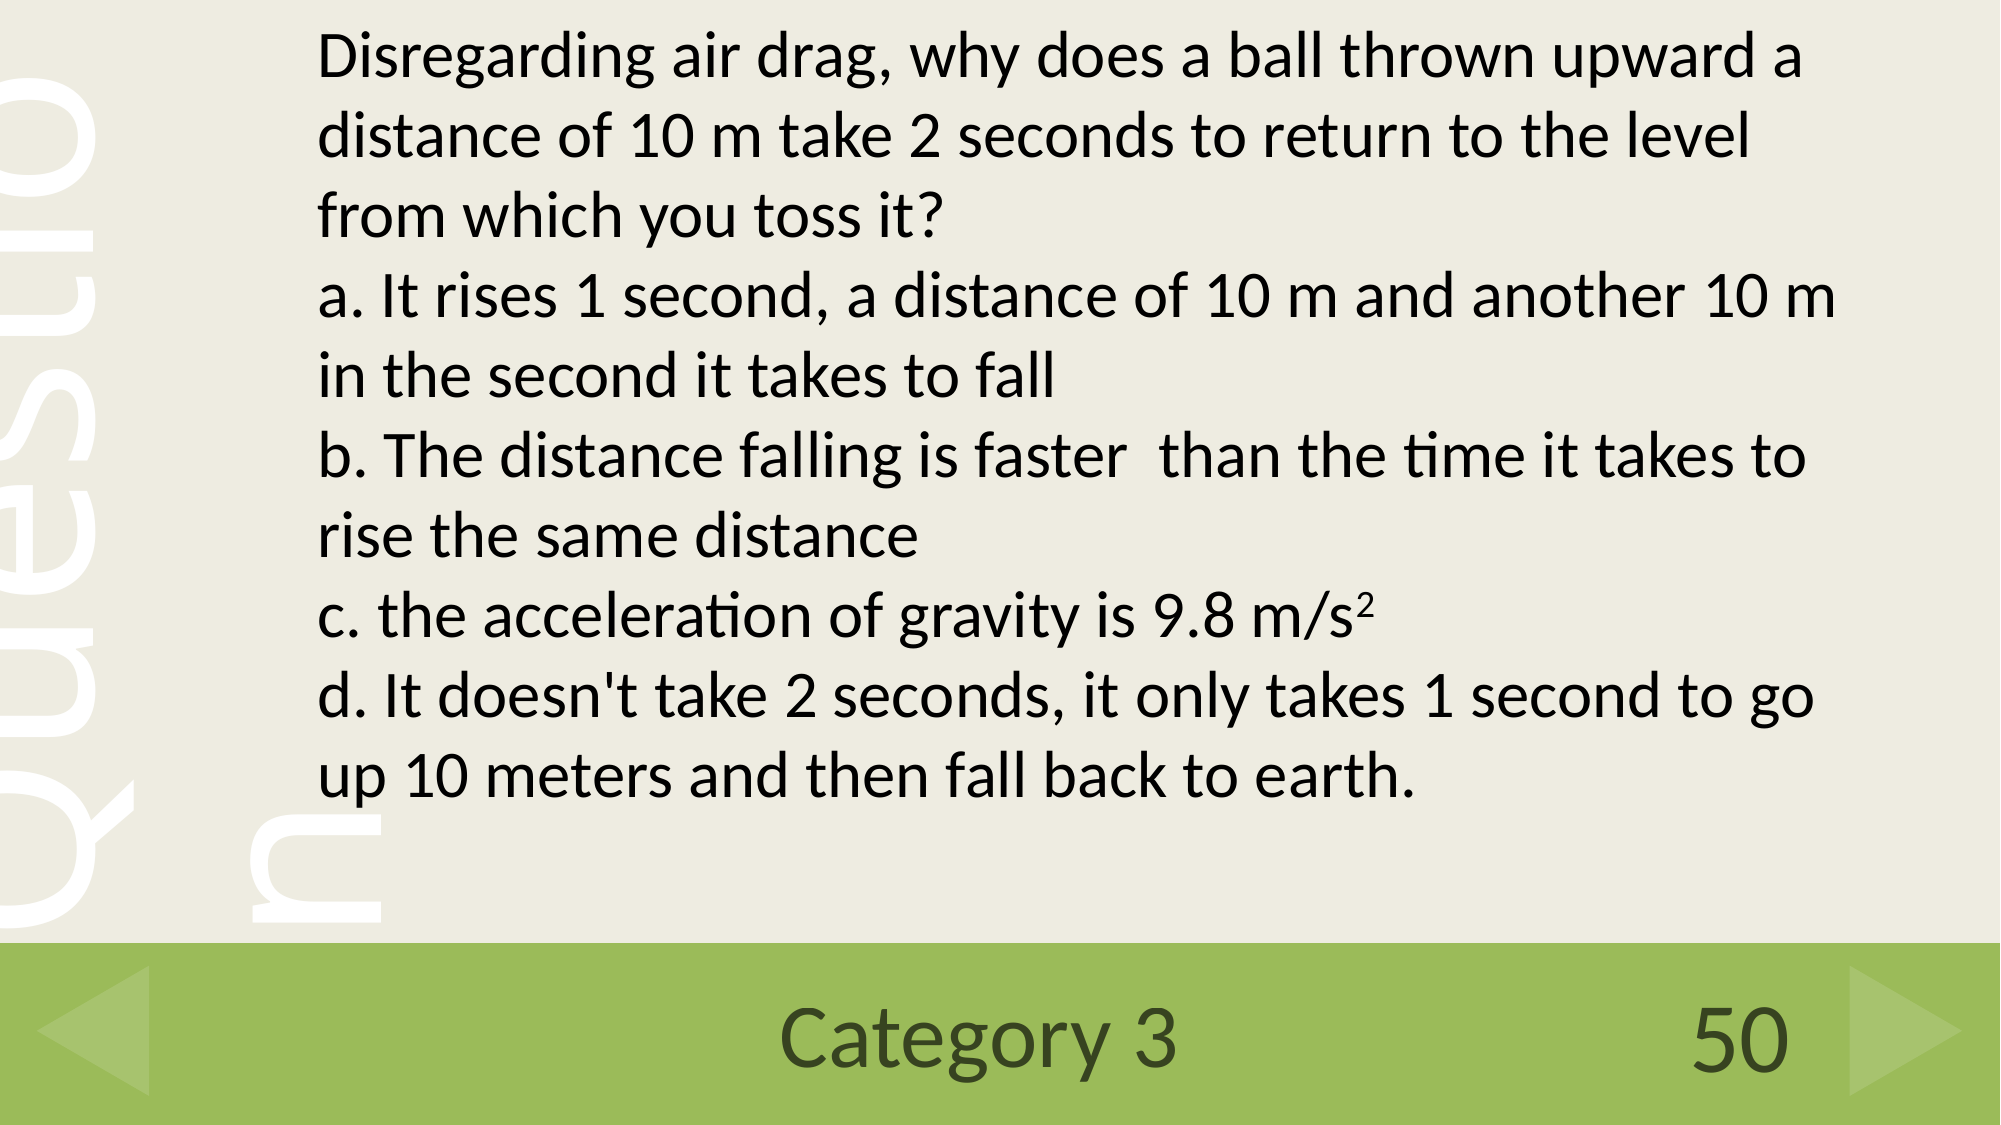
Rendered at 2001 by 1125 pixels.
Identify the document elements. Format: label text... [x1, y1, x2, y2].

list Disregarding air drag, why does a ball thrown upward a distance of 10 m take 2 seconds to return to the level from which you toss it? a. It rises 1 second, a distance of 10 m and another 10 m in the second it takes to fall b. The distance falling is faster than the time it takes to rise the same distance c. the acceleration of gravity is 9.8 m/s2 d. It doesn't take 2 seconds, it only takes 1 second to go up 10 meters and then fall back to earth. [302, 139, 1868, 843]
title Category 3 [79, 937, 1880, 1125]
